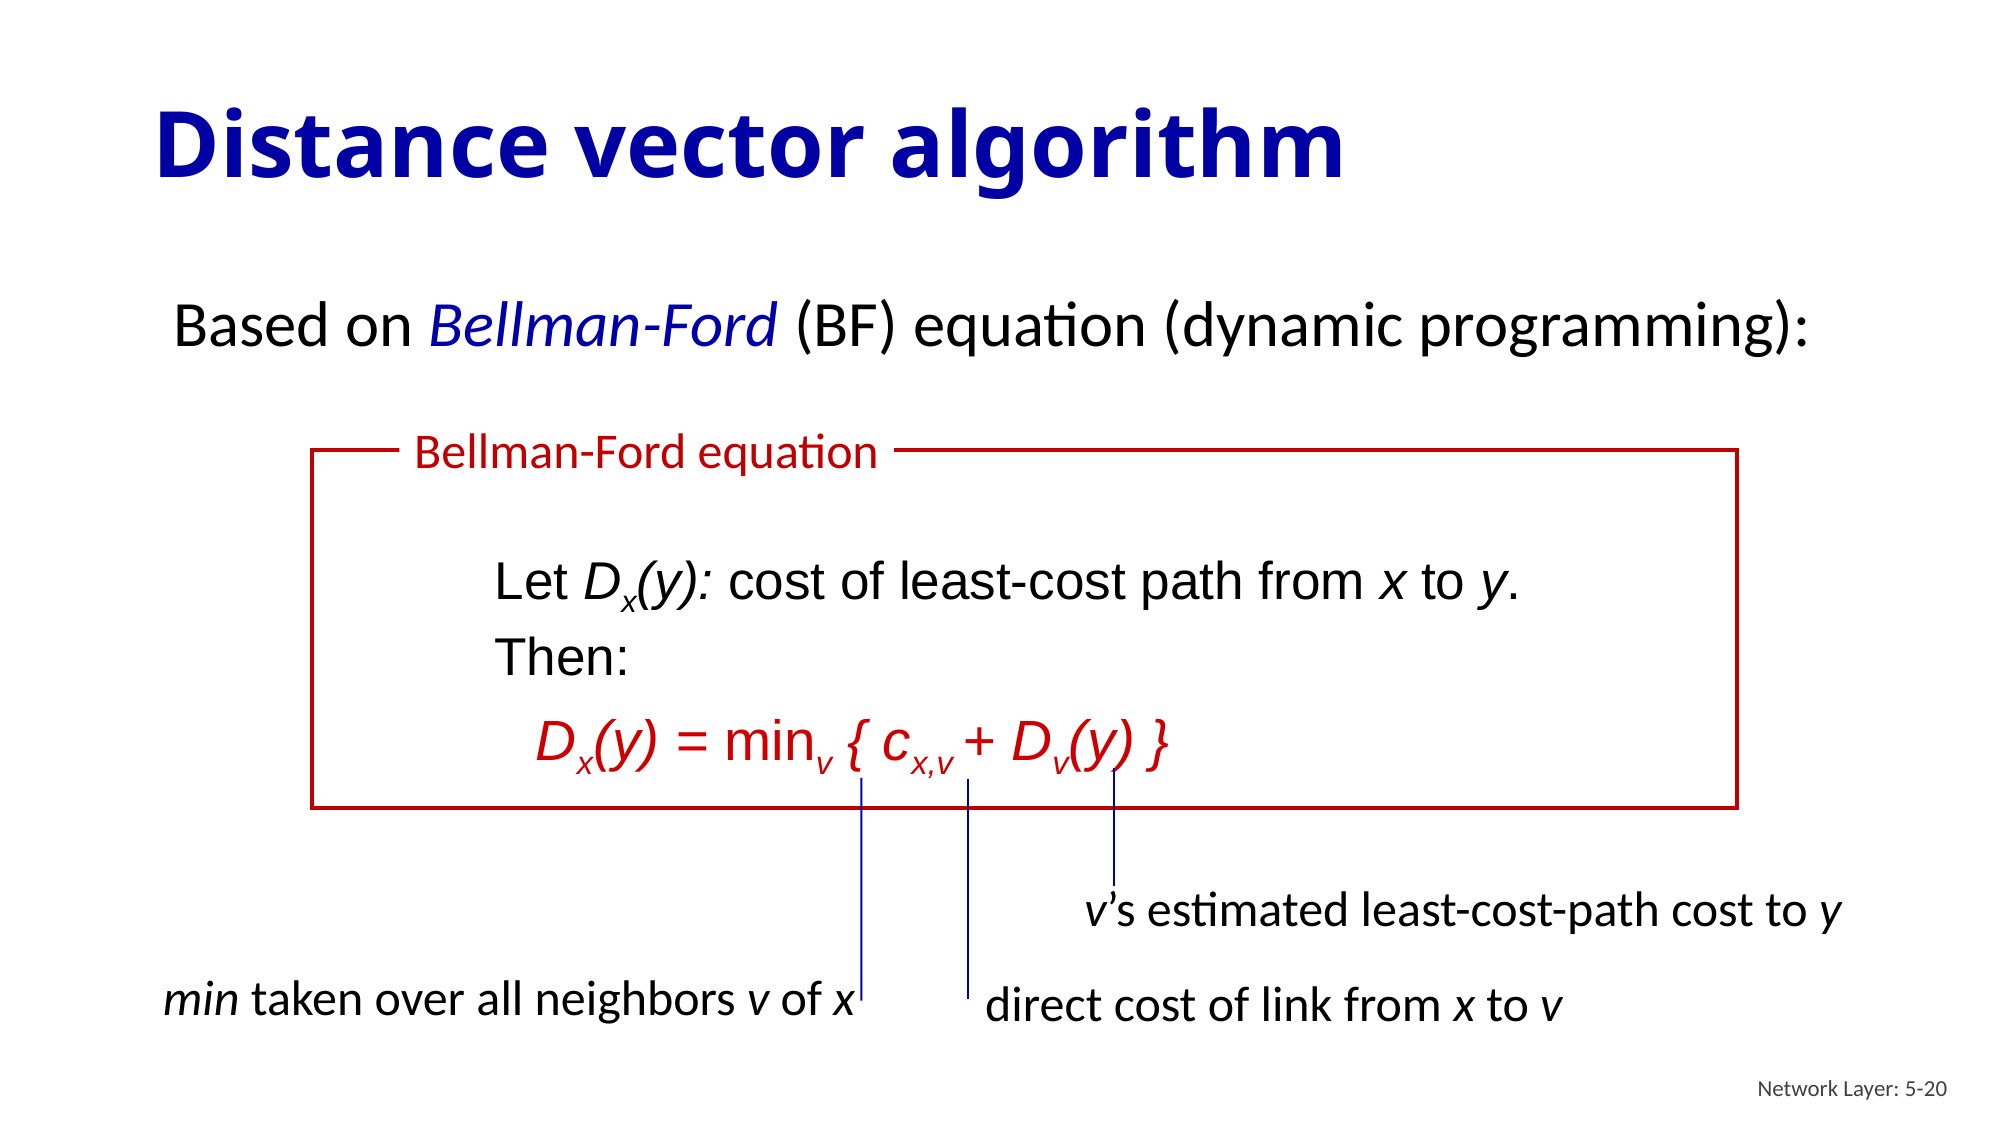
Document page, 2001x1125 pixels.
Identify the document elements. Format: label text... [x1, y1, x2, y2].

slide_number Network Layer: 5-20 [1512, 1056, 1963, 1117]
list Based on Bellman-Ford (BF) equation (dynamic programming): [137, 282, 1912, 368]
title Distance vector algorithm [137, 74, 1863, 221]
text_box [1064, 768, 1862, 945]
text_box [967, 779, 1581, 1040]
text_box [144, 777, 874, 1034]
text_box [312, 411, 1765, 864]
